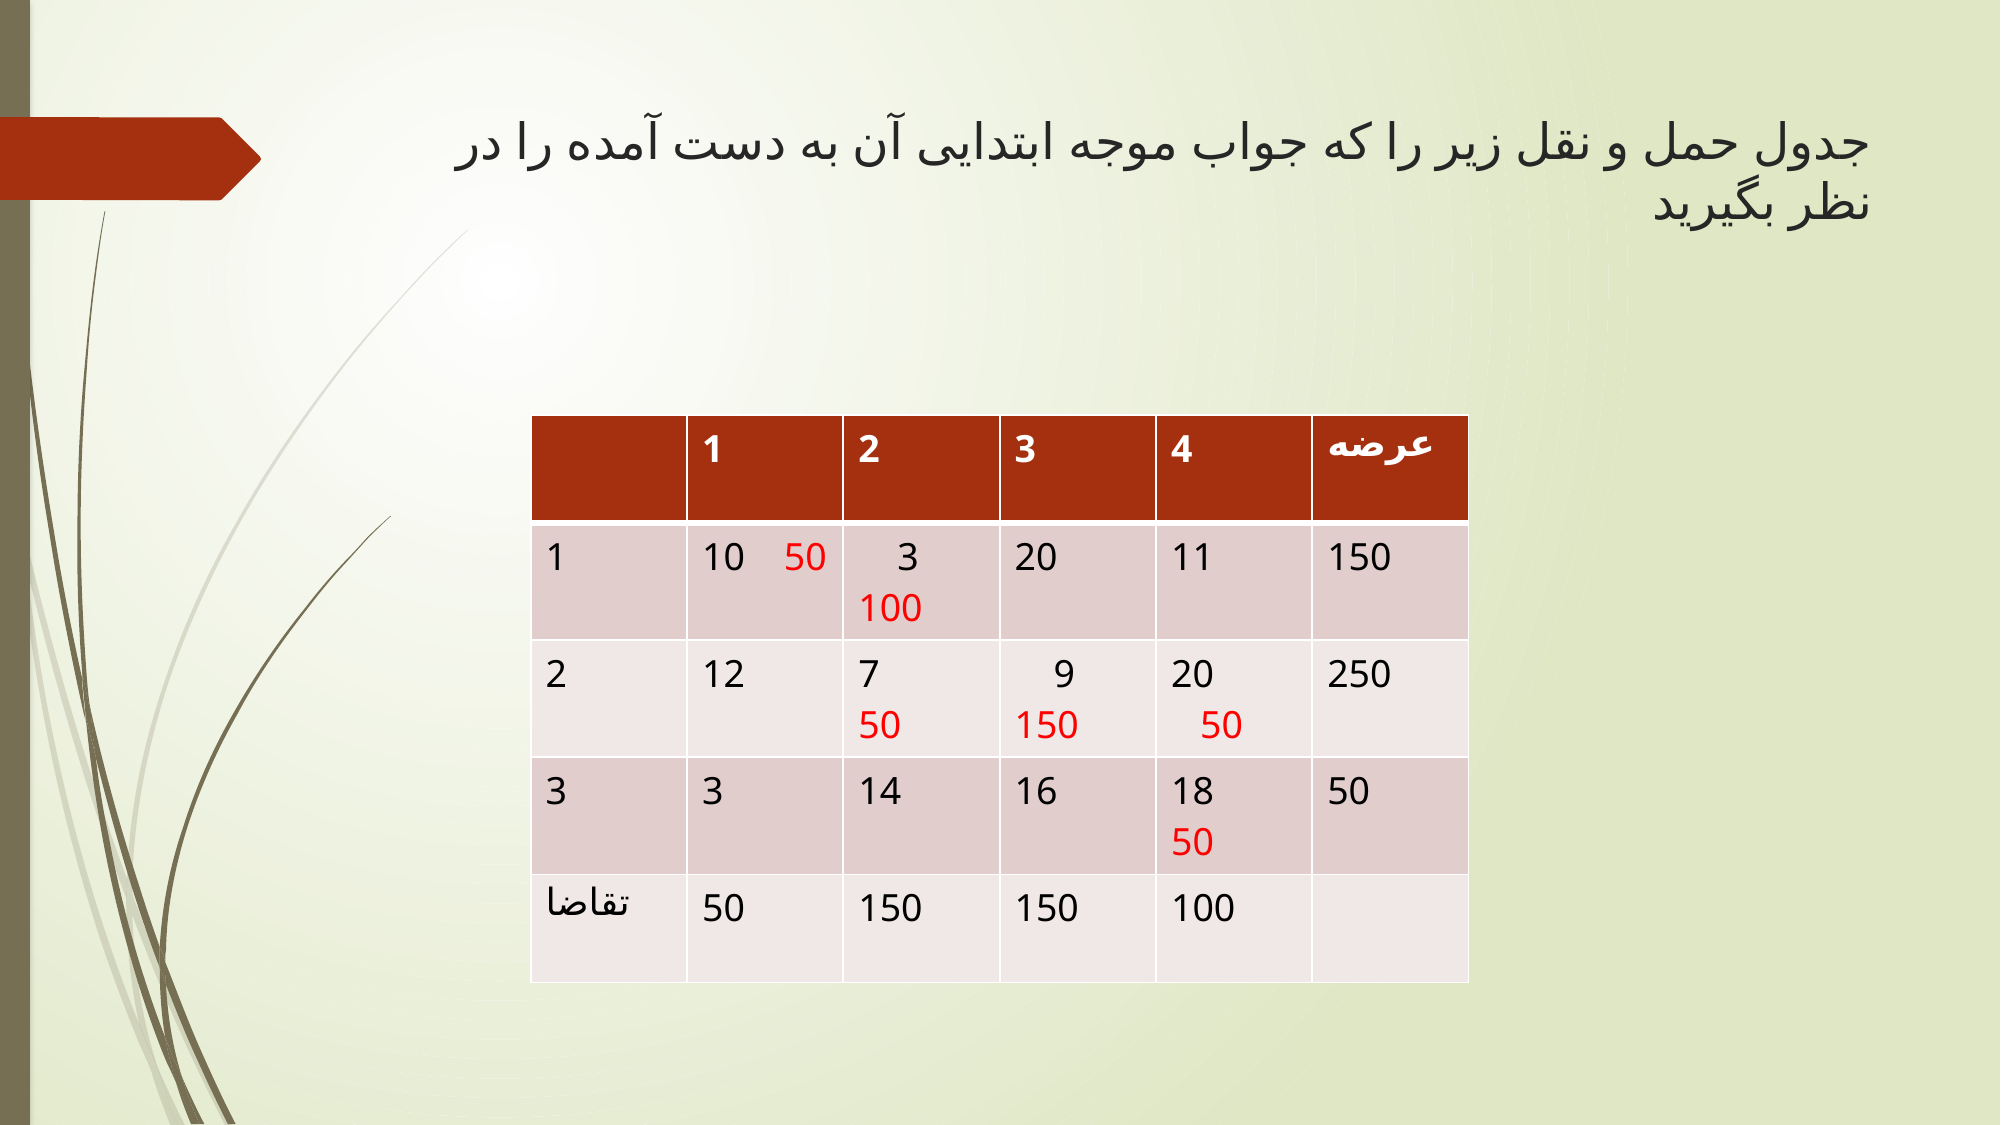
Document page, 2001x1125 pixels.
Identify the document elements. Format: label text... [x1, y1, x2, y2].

table_cell 100 [1157, 875, 1311, 982]
table_cell 20 [1001, 526, 1155, 639]
table_cell 150 [1313, 526, 1468, 639]
table_cell 3 [688, 758, 842, 874]
table_header 4 [1157, 416, 1311, 520]
table_cell 14 [844, 758, 999, 874]
table_header 1 [688, 416, 842, 520]
table_cell 11 [1157, 526, 1311, 639]
table_cell 50 [1313, 758, 1468, 874]
table_cell 3 100 [844, 526, 999, 639]
title جدول حمل و نقل زیر را که جواب موجه ابتدایی آن به دست آمده را در نظر بگیرید [425, 102, 1888, 313]
table_cell [1313, 875, 1468, 982]
table_cell 150 [1001, 875, 1155, 982]
table_header [532, 416, 686, 520]
table_cell 9 150 [1001, 641, 1155, 756]
table_cell 16 [1001, 758, 1155, 874]
table_cell 20 50 [1157, 641, 1311, 756]
table_cell 50 [688, 875, 842, 982]
table_header عرضه [1313, 416, 1468, 520]
table_cell 250 [1313, 641, 1468, 756]
table_header 2 [844, 416, 999, 520]
table_cell 7 50 [844, 641, 999, 756]
table_cell 1 [532, 526, 686, 639]
table_cell 10 50 [688, 526, 842, 639]
table_cell 2 [532, 641, 686, 756]
table_cell تقاضا [532, 875, 686, 982]
table_cell 18 50 [1157, 758, 1311, 874]
table_header 3 [1001, 416, 1155, 520]
table_cell 12 [688, 641, 842, 756]
table_cell 3 [532, 758, 686, 874]
table_cell 150 [844, 875, 999, 982]
